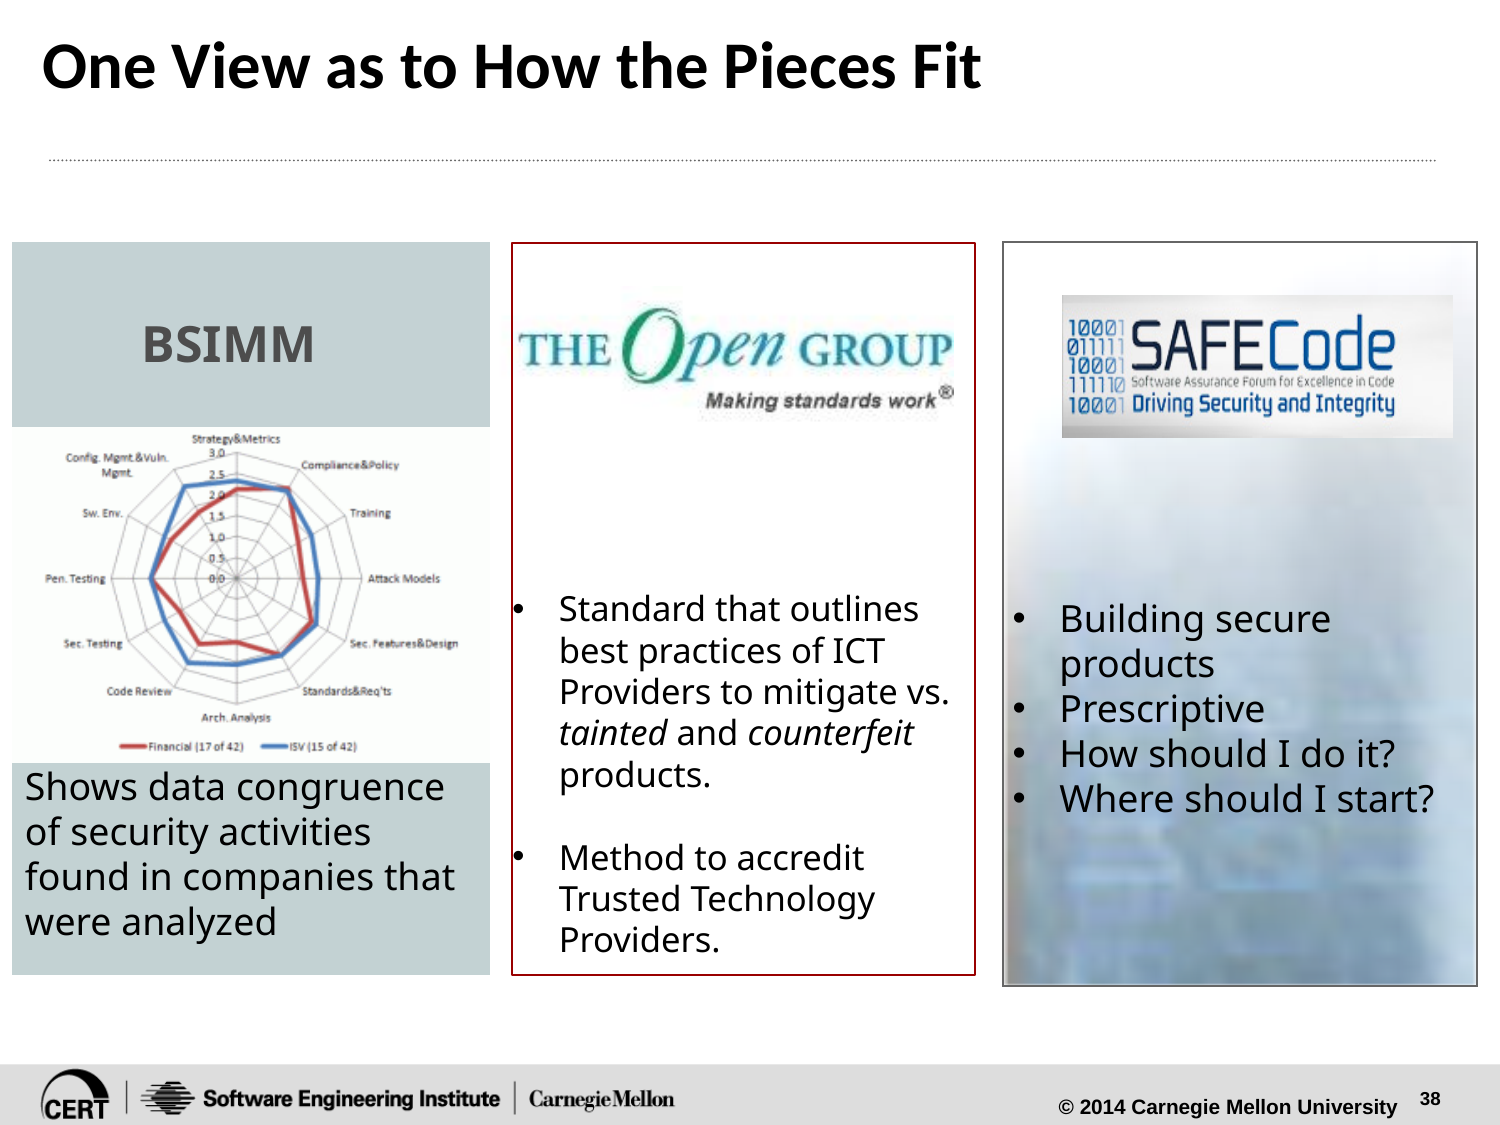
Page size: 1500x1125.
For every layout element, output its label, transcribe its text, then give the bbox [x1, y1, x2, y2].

picture [24, 1065, 688, 1125]
text_box Standard that outlines best practices of ICT Providers to mitigate vs. tainted and counterfeit products. Method to accredit Trusted Technology Providers. [512, 587, 975, 963]
text_box [510, 447, 977, 977]
title One View as to How the Pieces Fit [42, 37, 1434, 155]
picture [12, 242, 1500, 983]
text_box Building secure products Prescriptive How should I do it? Where should I start? [1012, 860, 1450, 870]
text_box [510, 241, 977, 376]
